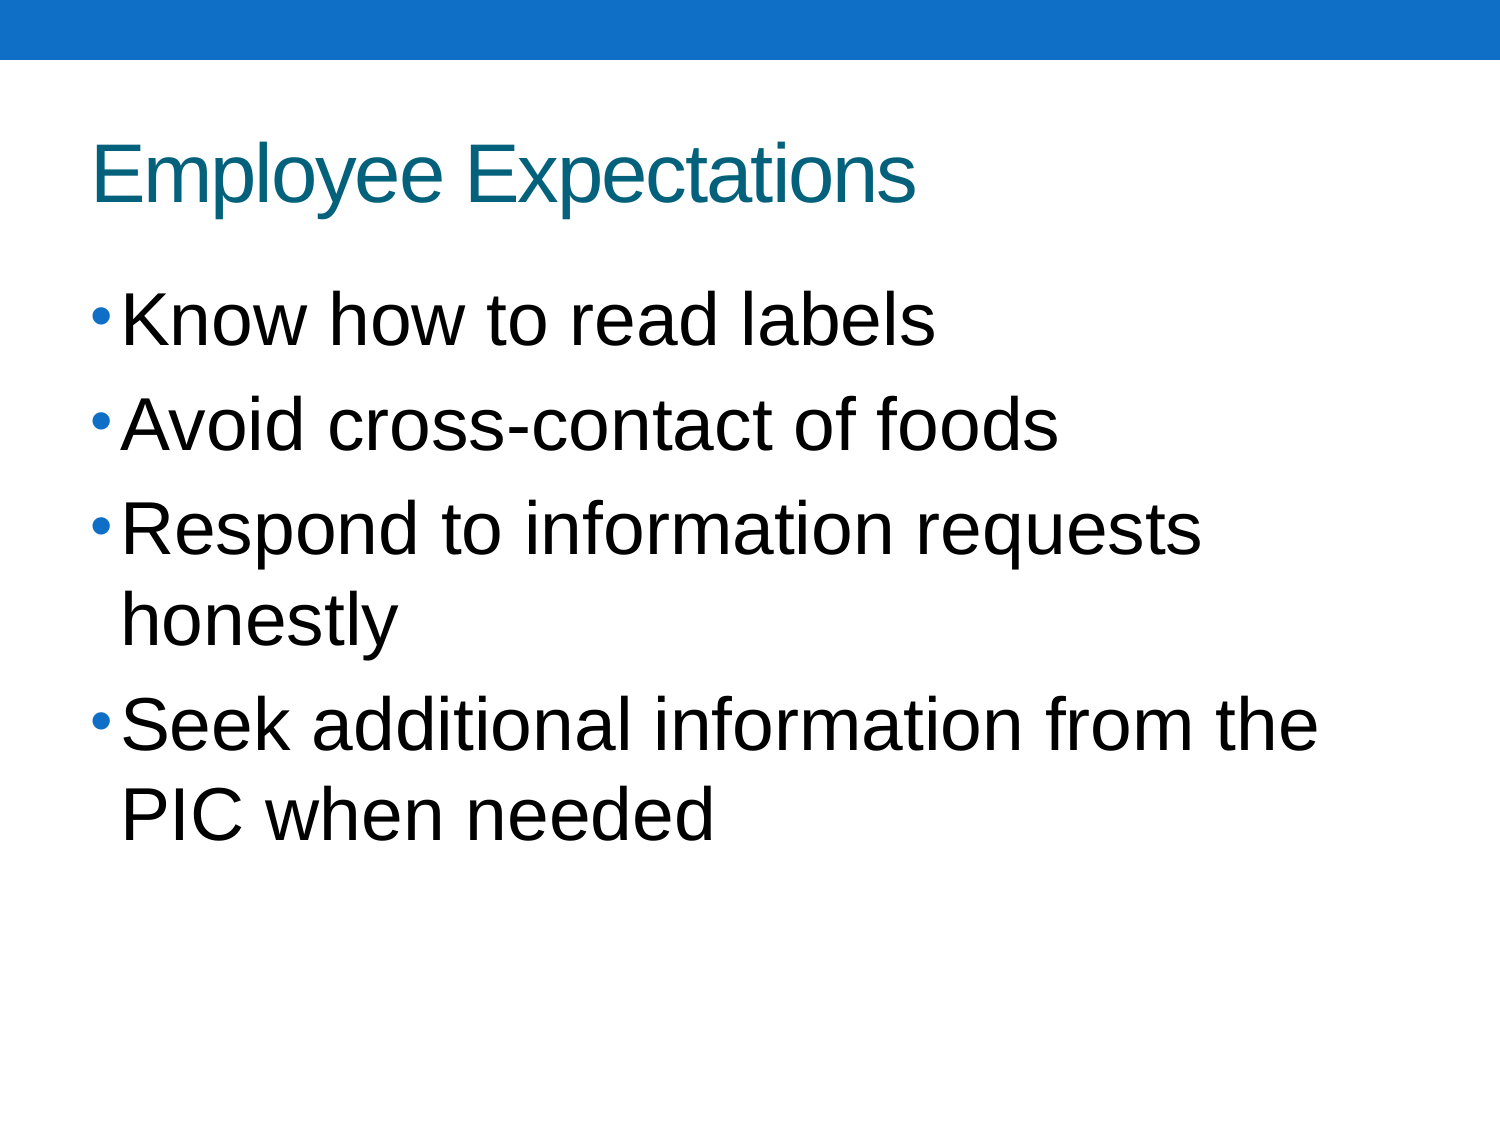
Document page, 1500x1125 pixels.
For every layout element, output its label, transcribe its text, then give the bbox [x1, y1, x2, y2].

title Employee Expectations [75, 87, 1425, 250]
list Know how to read labels Avoid cross-contact of foods Respond to information requests honestly Seek additional information from the PIC when needed [75, 262, 1425, 1063]
